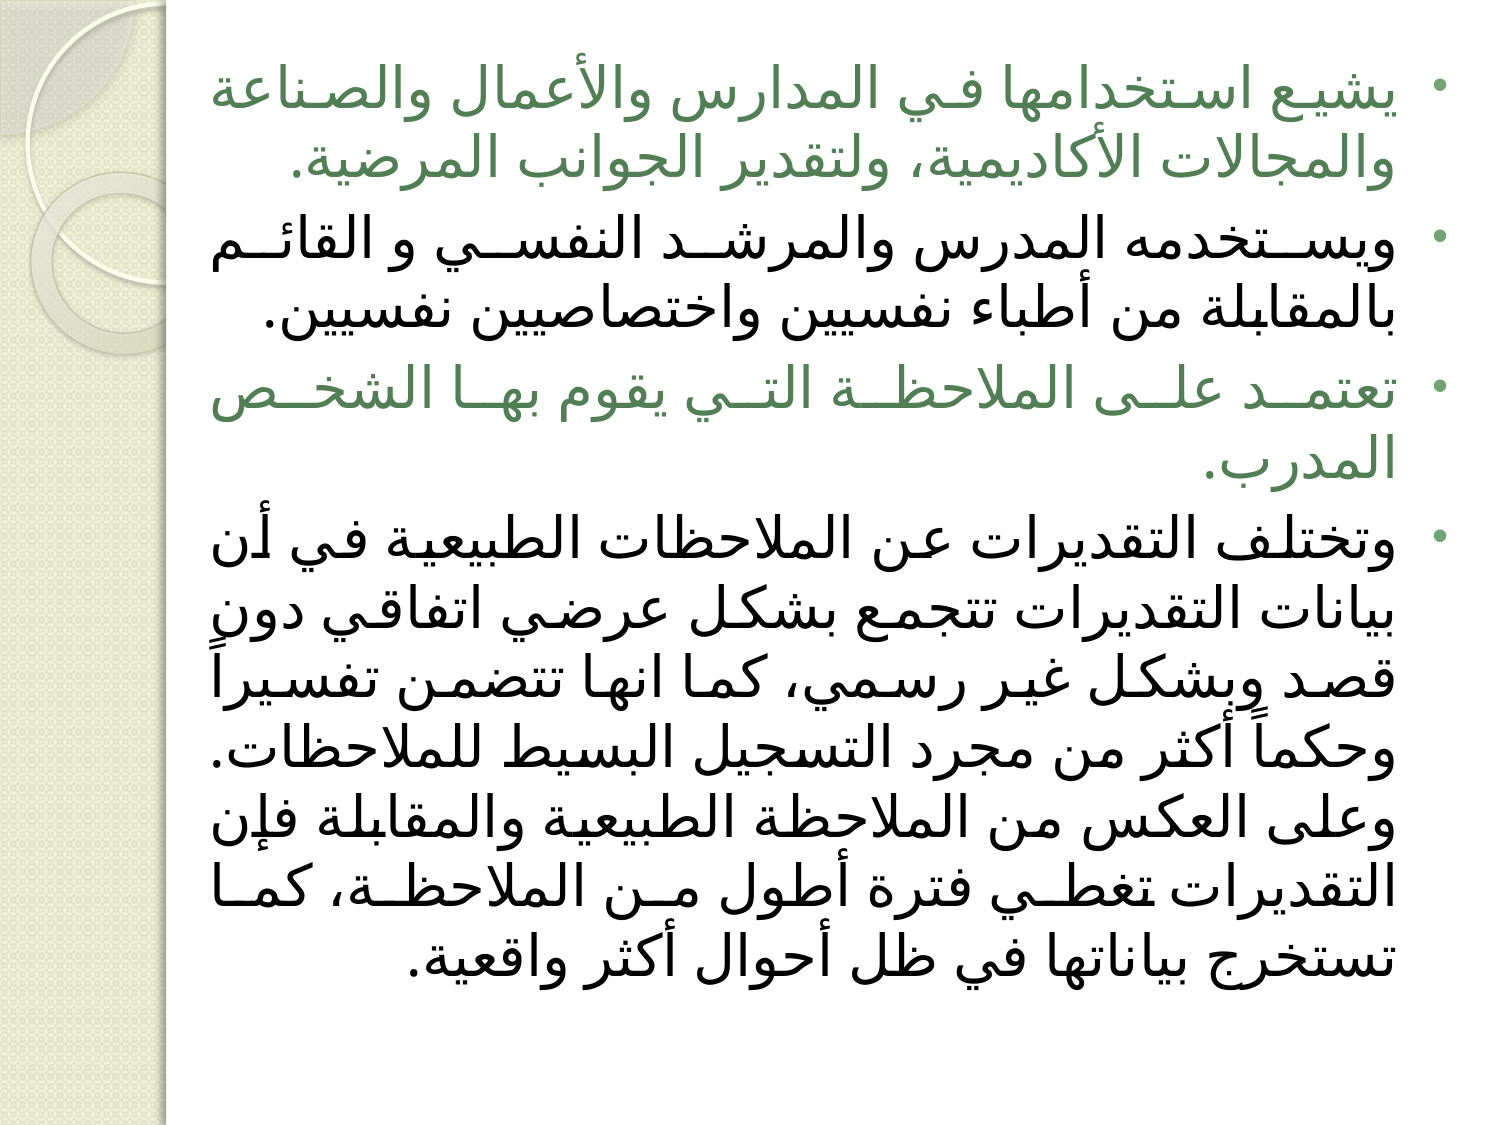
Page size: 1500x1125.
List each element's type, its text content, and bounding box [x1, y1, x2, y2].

list يشيع استخدامها في المدارس والأعمال والصناعة والمجالات الأكاديمية، ولتقدير الجوانب المرضية. ويستخدمه المدرس والمرشد النفسي و القائم بالمقابلة من أطباء نفسيين واختصاصيين نفسيين. تعتمد على الملاحظة التي يقوم بها الشخص المدرب. وتختلف التقديرات عن الملاحظات الطبيعية في أن بيانات التقديرات تتجمع بشكل عرضي اتفاقي دون قصد وبشكل غير رسمي، كما انها تتضمن تفسيراً وحكماً أكثر من مجرد التسجيل البسيط للملاحظات. وعلى العكس من الملاحظة الطبيعية والمقابلة فإن التقديرات تغطي فترة أطول من الملاحظة، كما تستخرج بياناتها في ظل أحوال أكثر واقعية. [194, 42, 1466, 1025]
